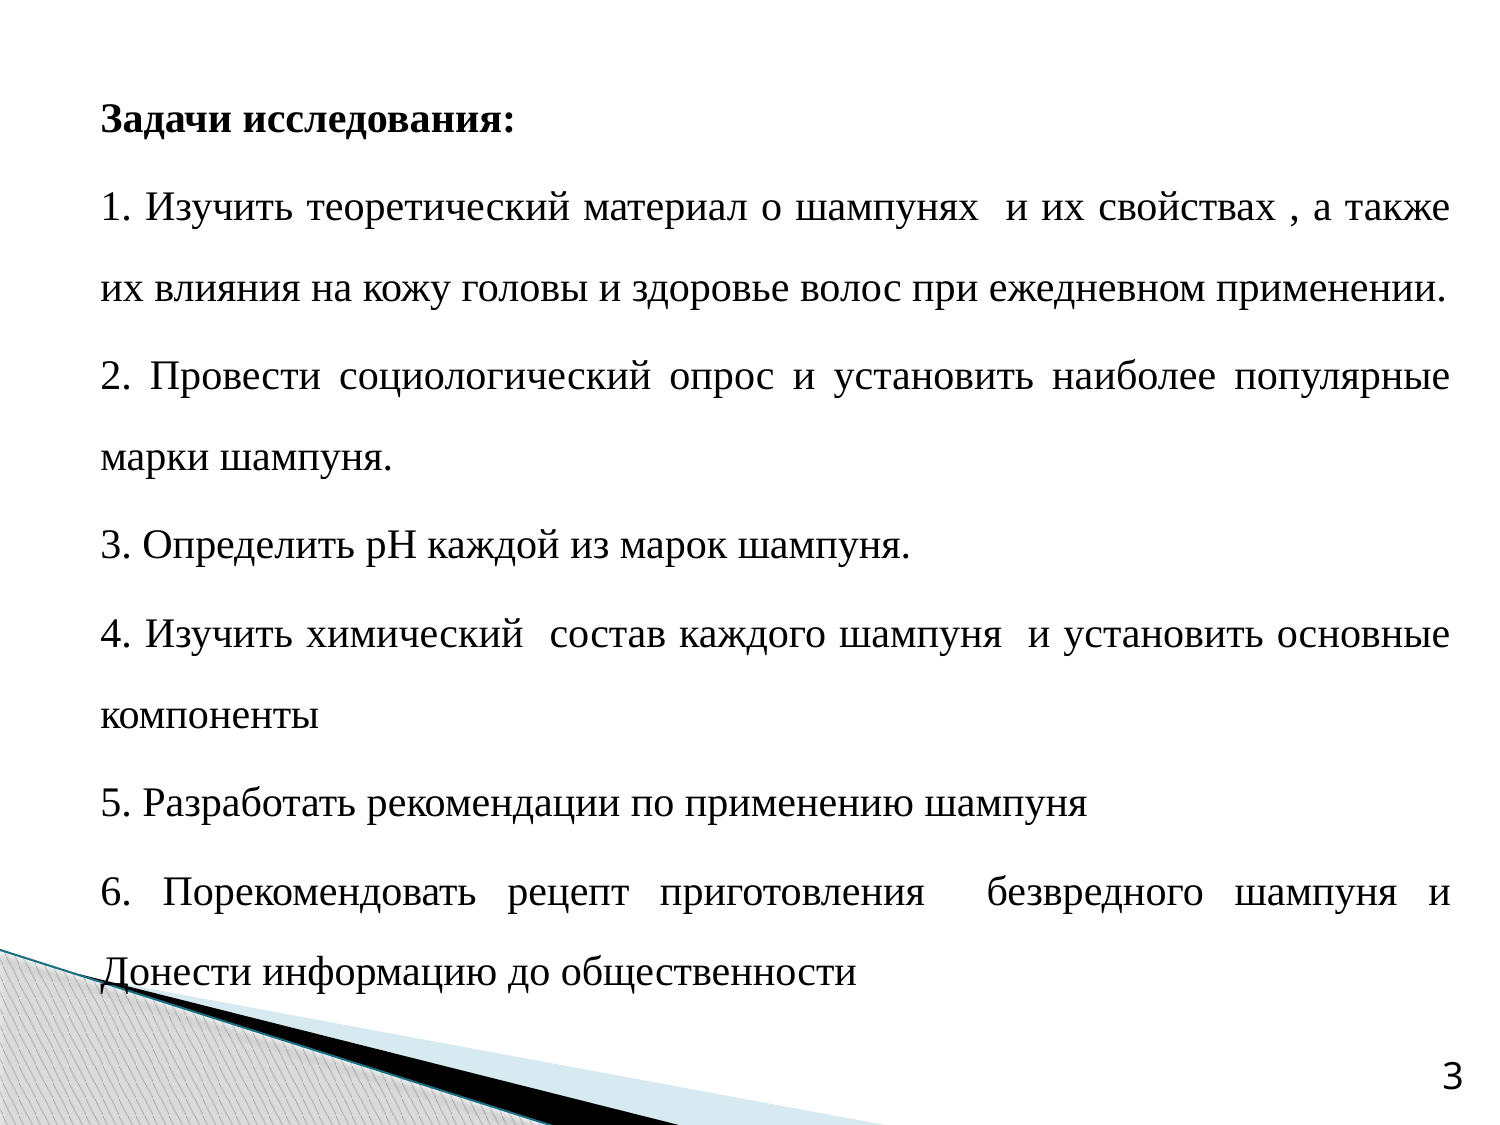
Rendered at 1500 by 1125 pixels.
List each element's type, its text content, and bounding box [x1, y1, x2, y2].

subtitle Задачи исследования: 1. Изучить теоретический материал о шампунях и их свойствах , а также их влияния на кожу головы и здоровье волос при ежедневном применении. 2. Провести социологический опрос и установить наиболее популярные марки шампуня. 3. Определить рН каждой из марок шампуня. 4. Изучить химический состав каждого шампуня и установить основные компоненты 5. Разработать рекомендации по применению шампуня 6. Порекомендовать рецепт приготовления безвредного шампуня и Донести информацию до общественности [100, 90, 1451, 1083]
slide_number 3 [1418, 1051, 1479, 1112]
